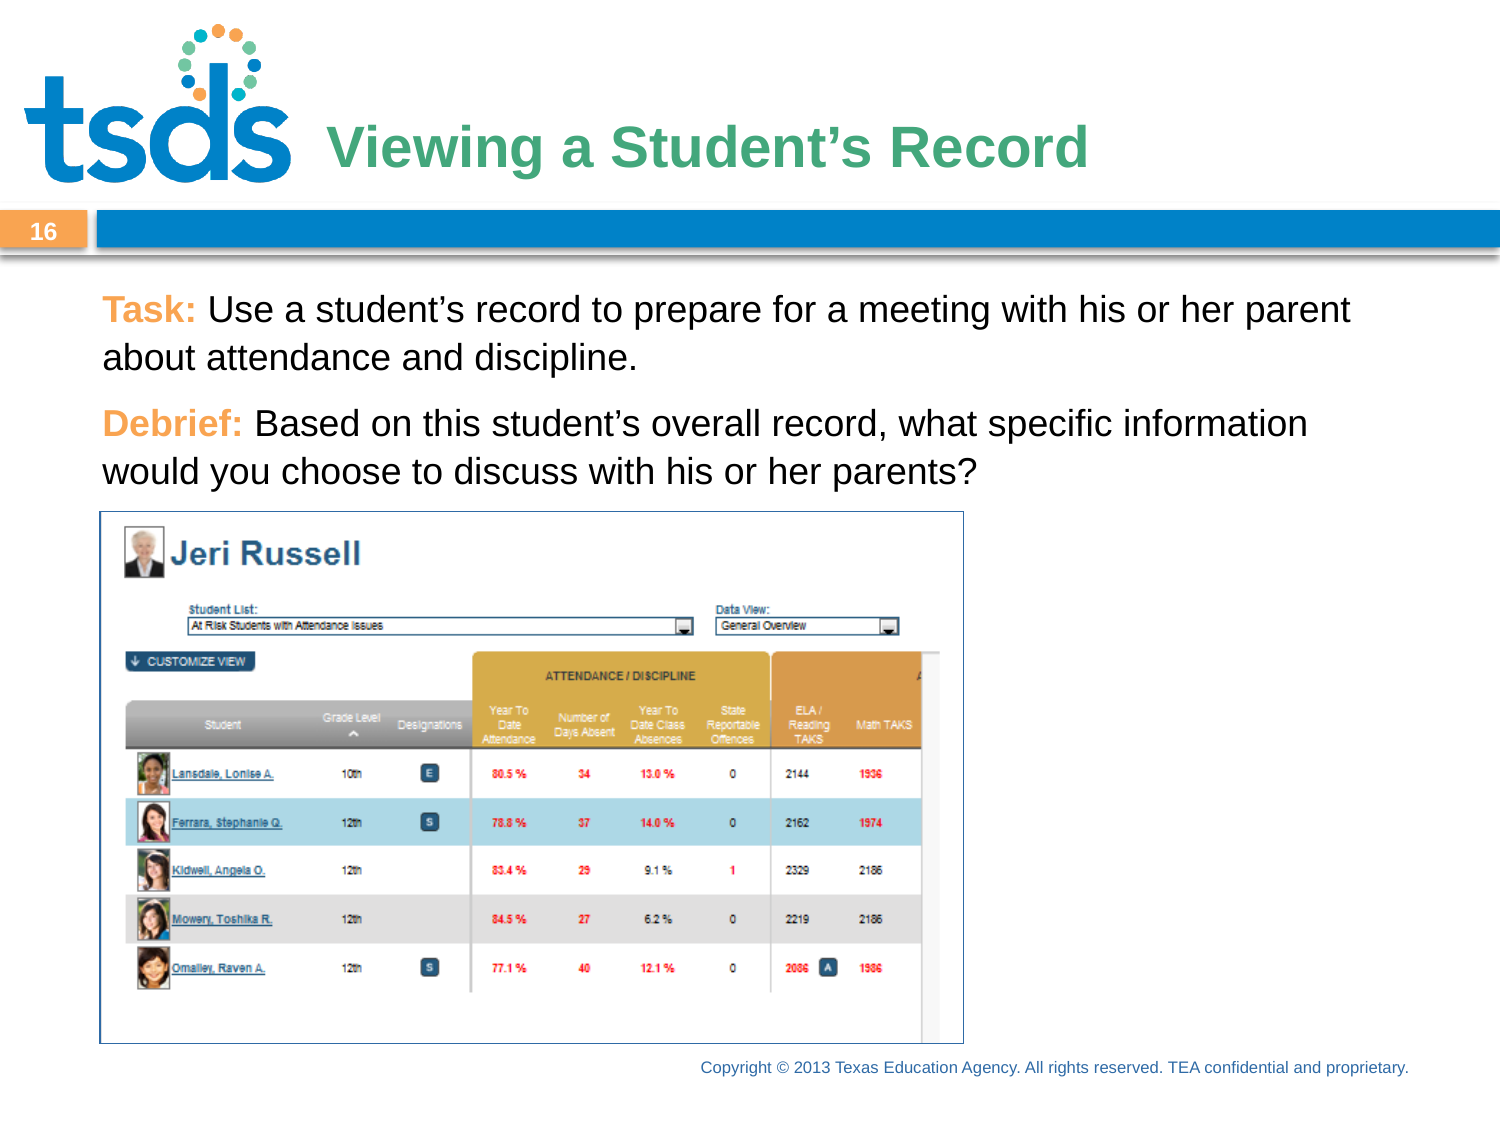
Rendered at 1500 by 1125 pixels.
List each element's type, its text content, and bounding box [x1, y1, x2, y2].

title Viewing a Student’s Record [311, 75, 1437, 213]
picture [24, 24, 291, 191]
slide_number 15 [0, 210, 88, 251]
list Task: Use a student’s record to prepare for a meeting with his or her parent about attendance and discipline. Debrief: Based on this student’s overall record, what specific information would you choose to discuss with his or her parents? [87, 275, 1425, 1013]
picture [100, 512, 964, 1044]
